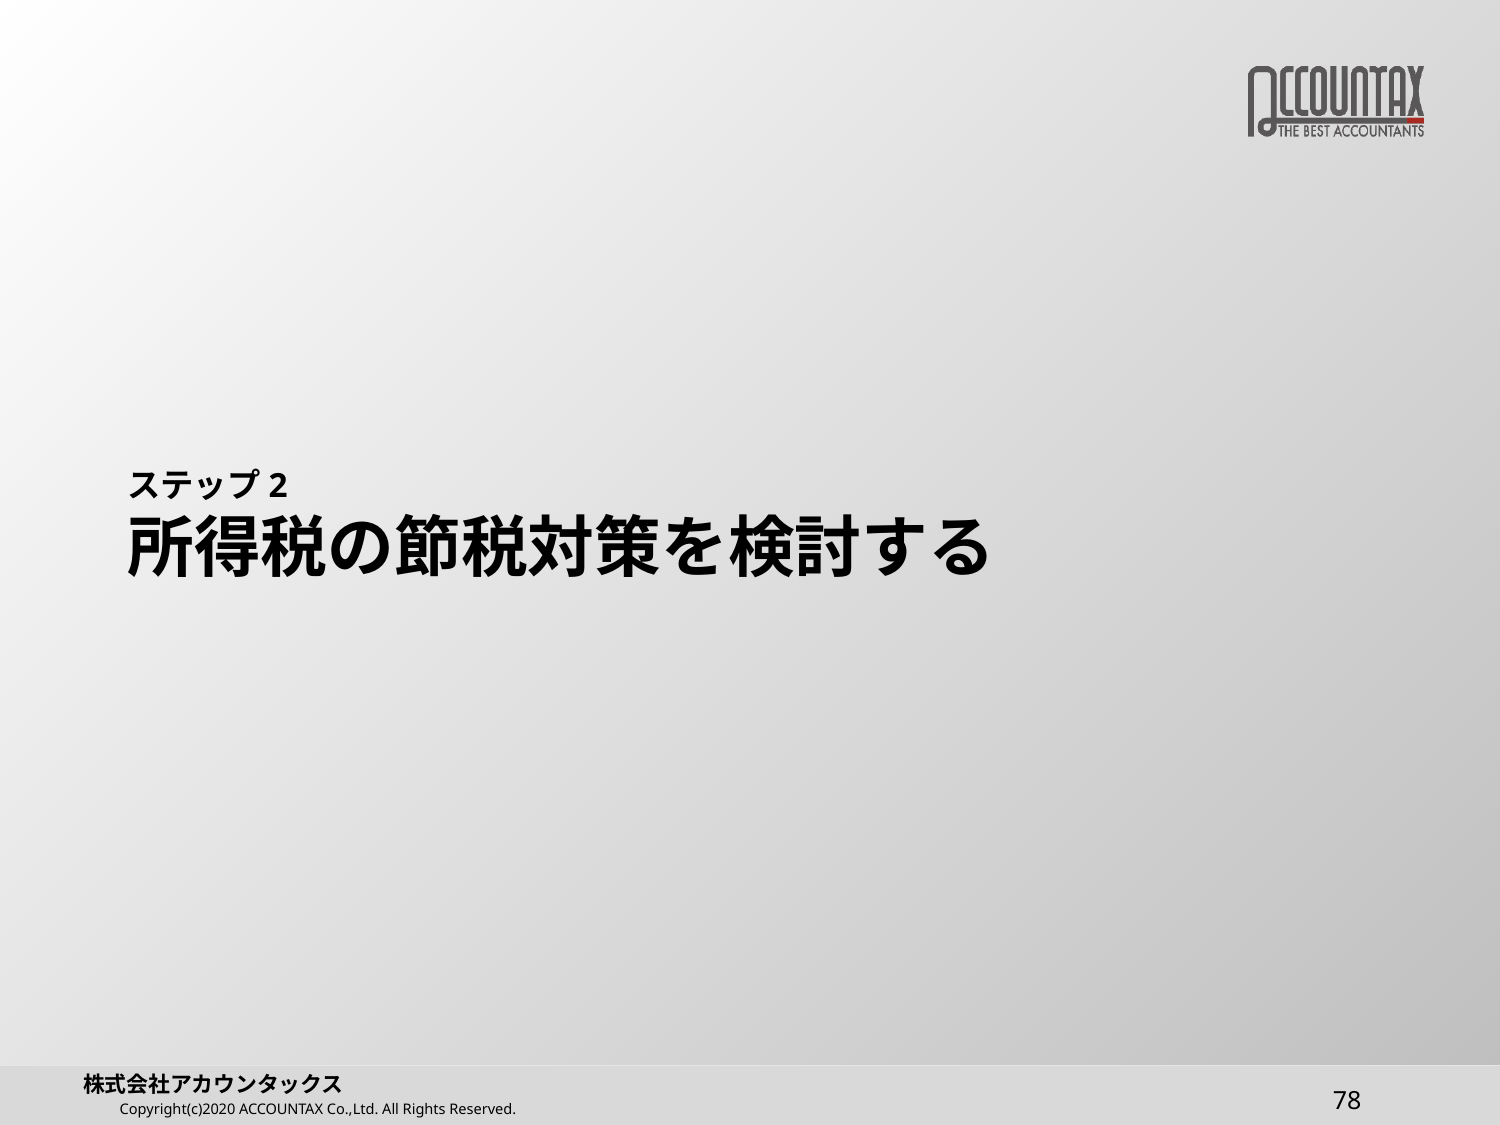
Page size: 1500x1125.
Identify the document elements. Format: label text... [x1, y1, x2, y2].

picture [1247, 66, 1424, 137]
text_box [0, 0, 1500, 1065]
slide_number 78 [1269, 1077, 1425, 1125]
title ステップ2 所得税の節税対策を検討する [112, 404, 1388, 646]
